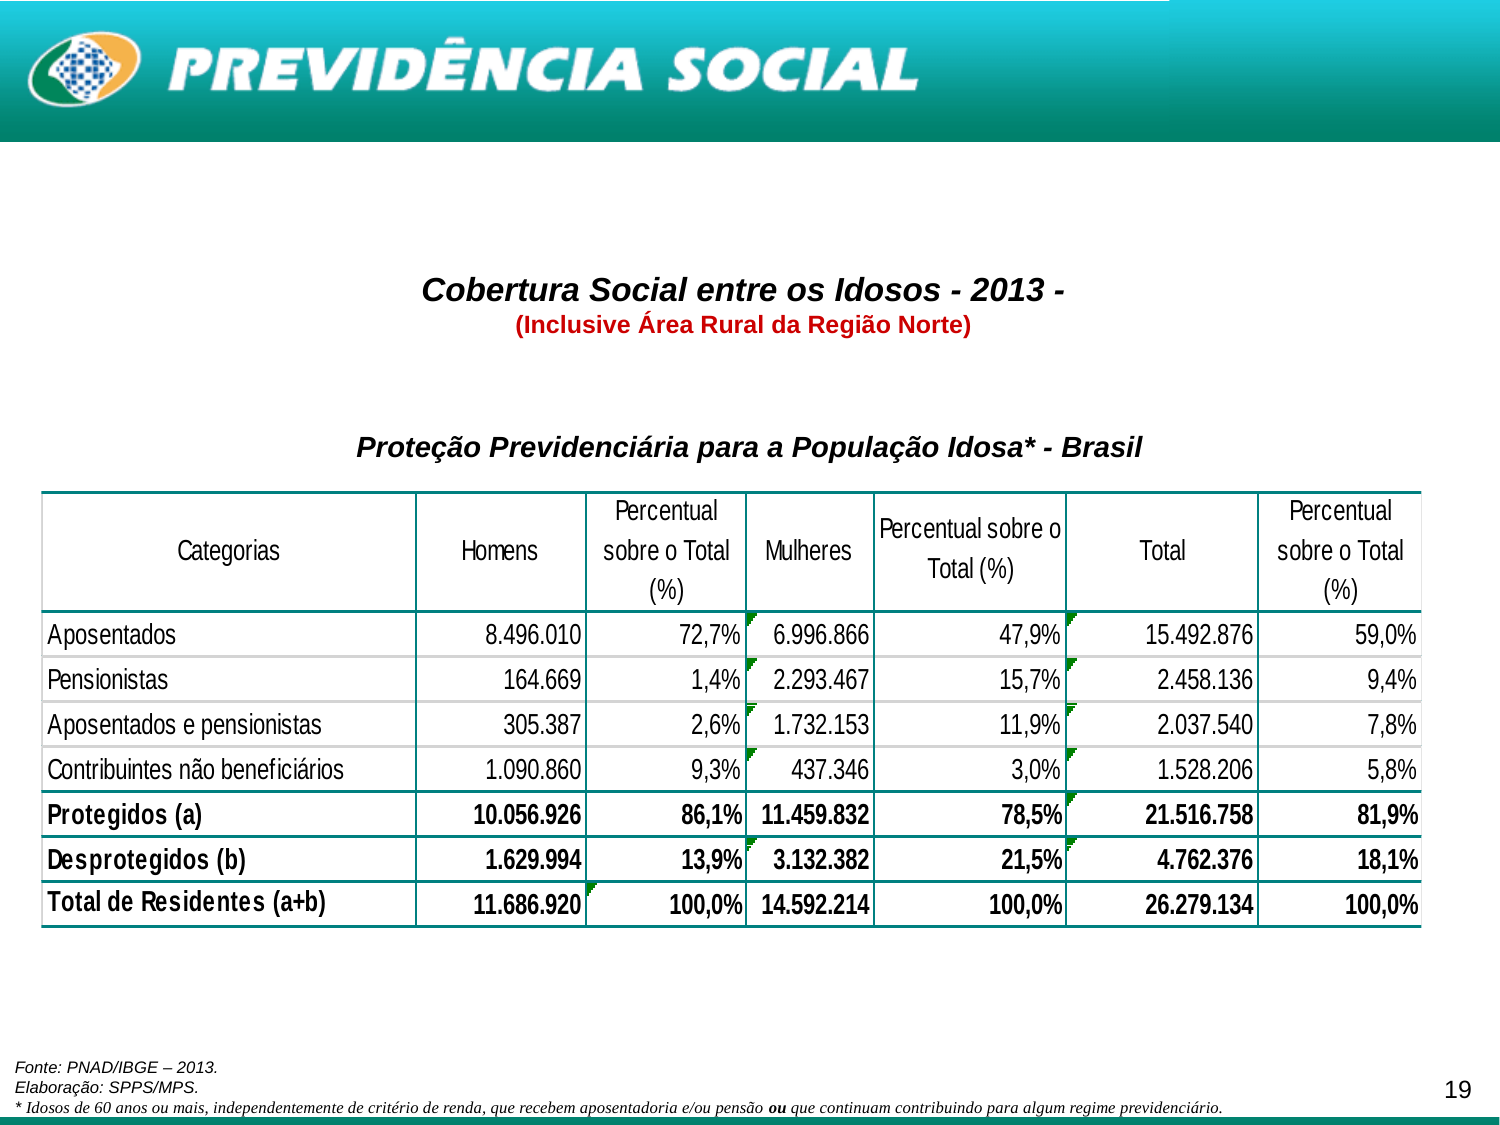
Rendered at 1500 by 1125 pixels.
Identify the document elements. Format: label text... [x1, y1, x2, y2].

text_box Cobertura Social entre os Idosos - 2013 - (Inclusive Área Rural da Região Norte) [93, 234, 1394, 372]
picture [41, 491, 1424, 931]
text_box Proteção Previdenciária para a População Idosa* - Brasil [177, 420, 1323, 471]
text_box Fonte: PNAD/IBGE – 2013. Elaboração: SPPS/MPS. * Idosos de 60 anos ou mais, independentemente de critério de renda, que recebem aposentadoria e/ou pensão ou que continuam contribuindo para algum regime previdenciário. [0, 1049, 1500, 1125]
picture [0, 0, 1500, 142]
